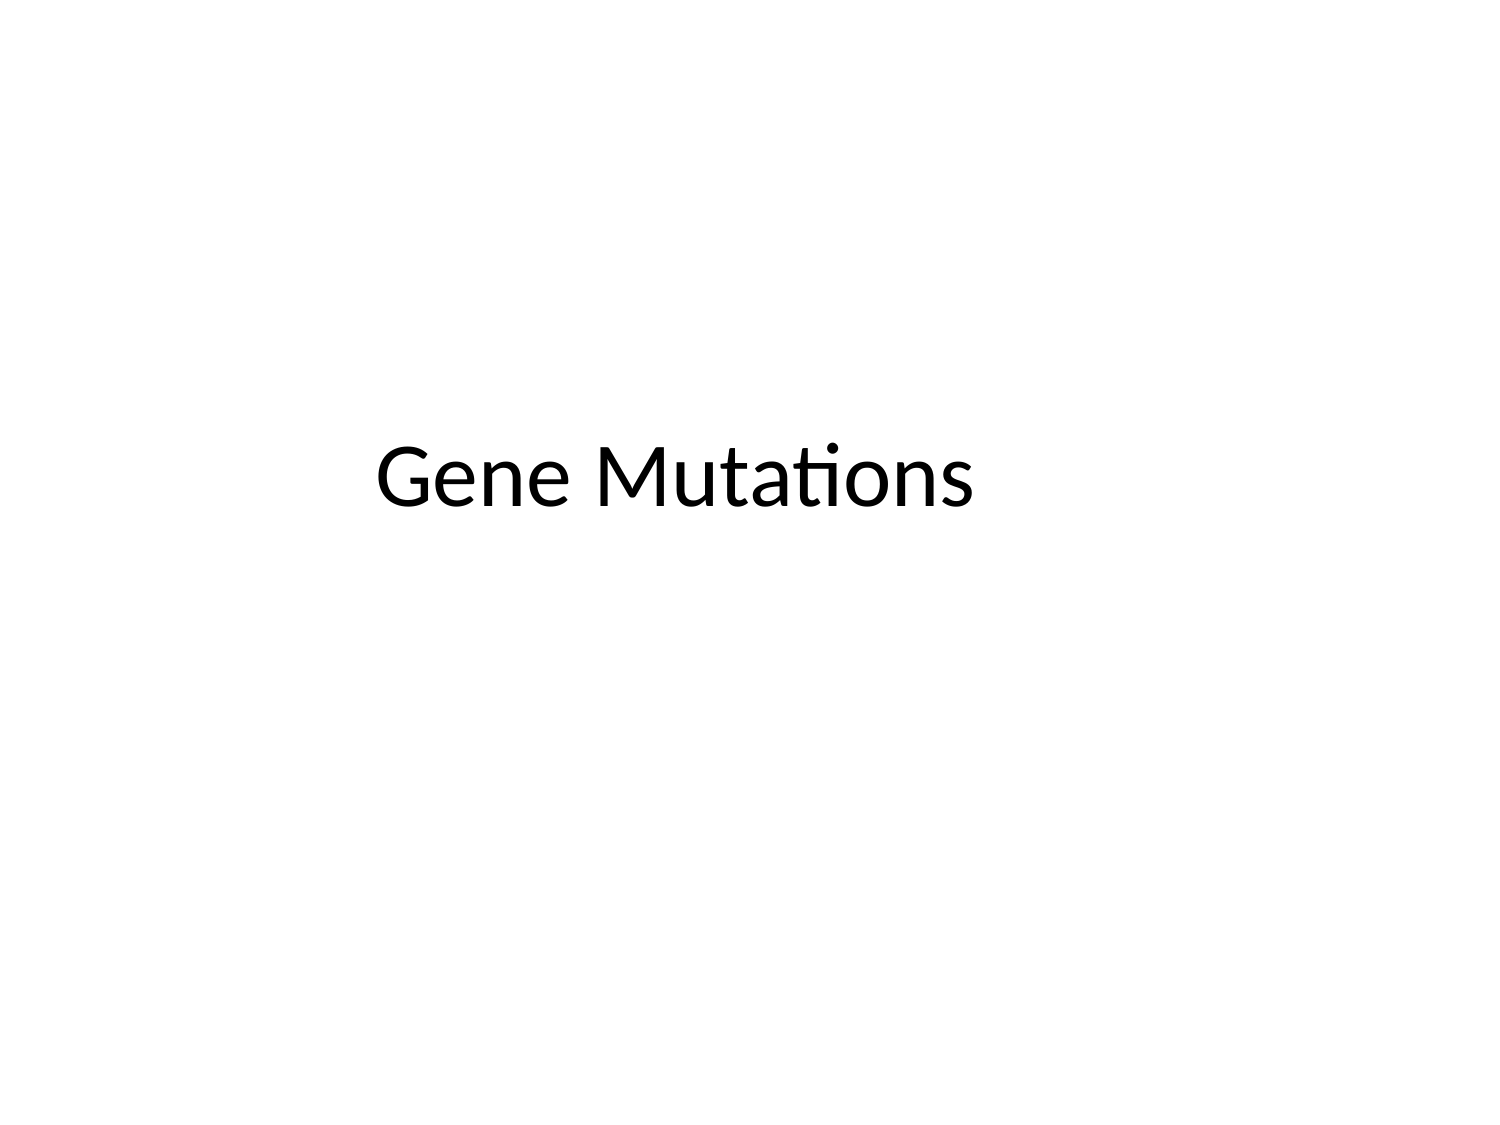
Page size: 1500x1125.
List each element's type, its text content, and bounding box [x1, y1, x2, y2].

title Gene Mutations [112, 349, 1388, 591]
